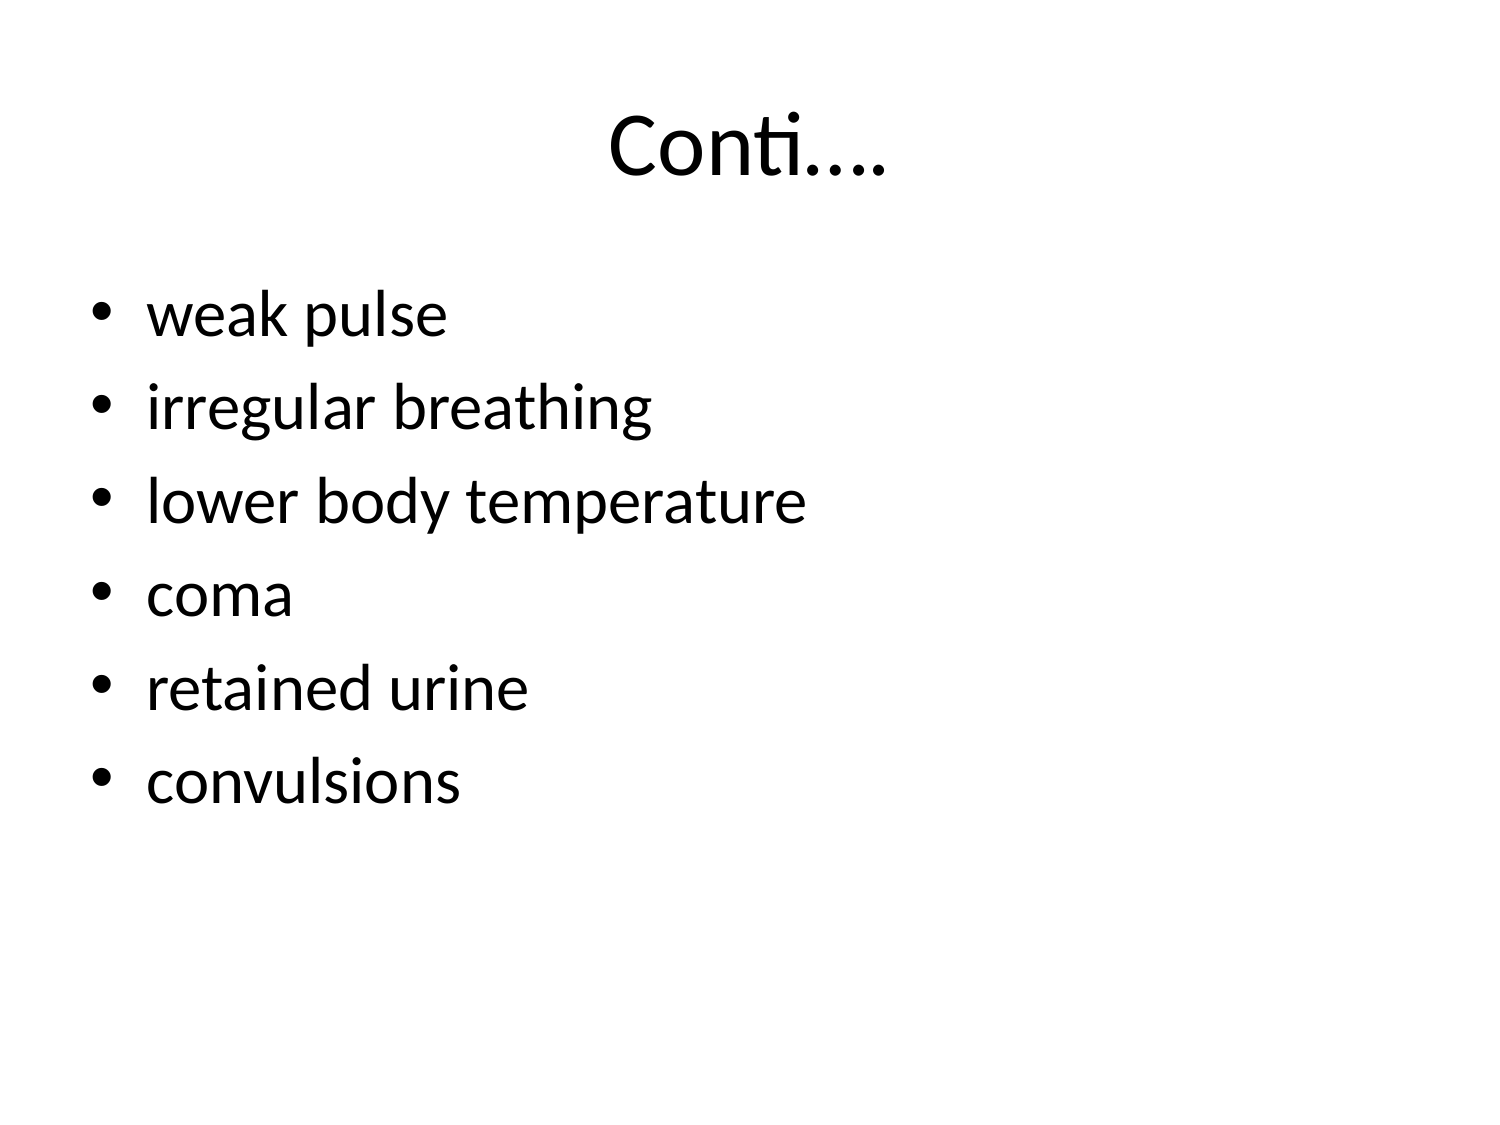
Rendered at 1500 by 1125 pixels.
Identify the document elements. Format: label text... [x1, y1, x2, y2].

title Conti…. [75, 45, 1425, 233]
list weak pulse irregular breathing lower body temperature coma retained urine convulsions [75, 262, 1425, 1005]
